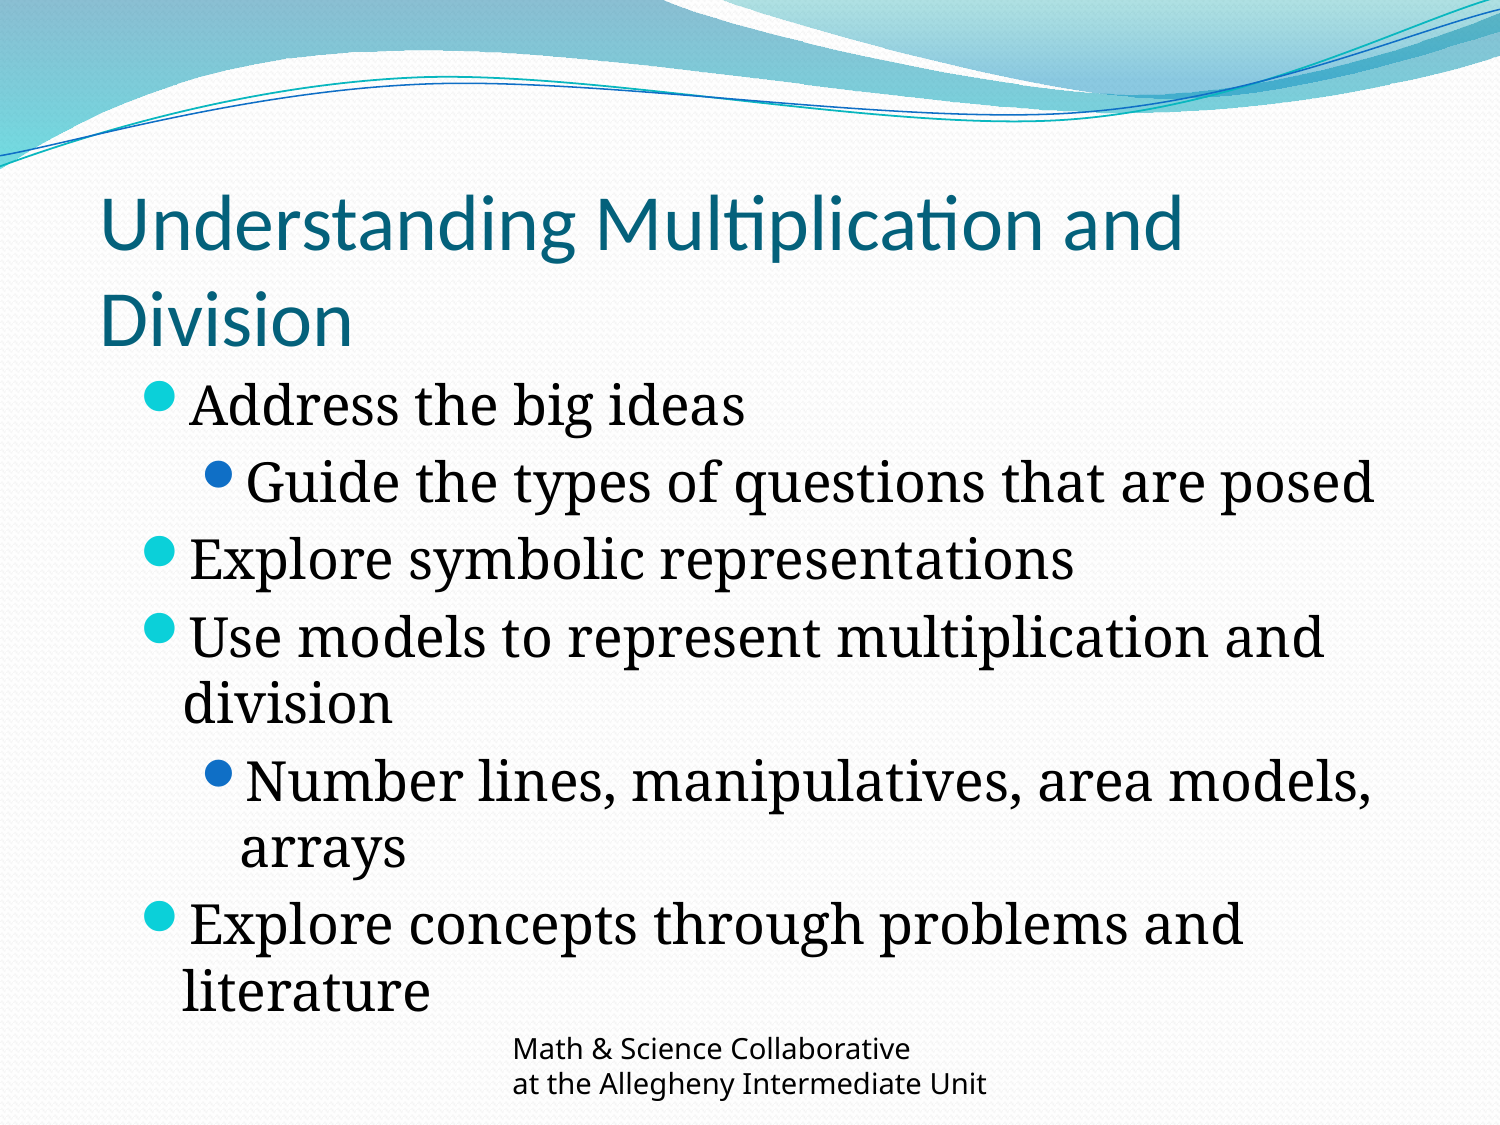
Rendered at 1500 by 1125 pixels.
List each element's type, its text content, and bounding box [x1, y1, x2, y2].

list Address the big ideas Guide the types of questions that are posed Explore symbolic representations Use models to represent multiplication and division Number lines, manipulatives, area models, arrays Explore concepts through problems and literature [125, 362, 1450, 1038]
footer Math & Science Collaborative at the Allegheny Intermediate Unit [512, 1025, 1088, 1100]
title Understanding Multiplication and Division [99, 162, 1413, 363]
